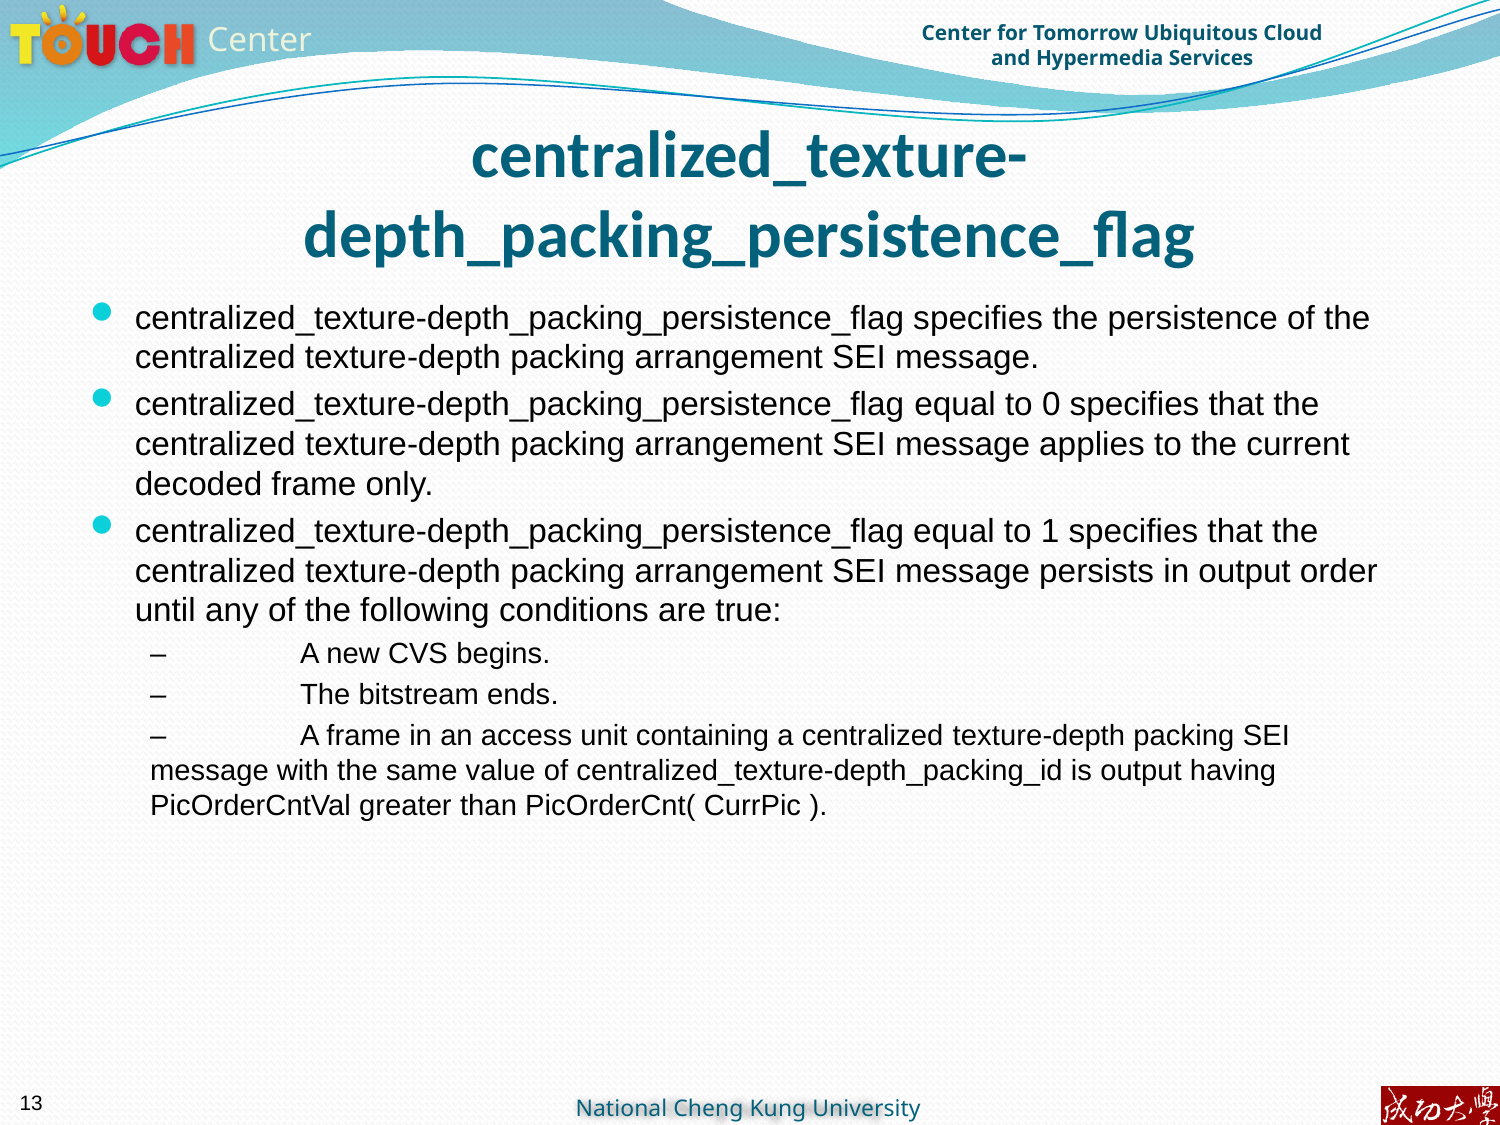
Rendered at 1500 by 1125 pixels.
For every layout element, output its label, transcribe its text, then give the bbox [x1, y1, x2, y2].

picture [5, 0, 201, 73]
list centralized_texture-depth_packing_persistence_flag specifies the persistence of the centralized texture-depth packing arrangement SEI message. centralized_texture-depth_packing_persistence_flag equal to 0 specifies that the centralized texture-depth packing arrangement SEI message applies to the current decoded frame only. centralized_texture-depth_packing_persistence_flag equal to 1 specifies that the centralized texture-depth packing arrangement SEI message persists in output order until any of the following conditions are true: – A new CVS begins. – The bitstream ends. – A frame in an access unit containing a centralized texture-depth packing SEI message with the same value of centralized_texture-depth_packing_id is output having PicOrderCntVal greater than PicOrderCnt( CurrPic ). [74, 288, 1426, 1083]
title centralized_texture-depth_packing_persistence_flag [74, 103, 1426, 288]
picture [1381, 1086, 1500, 1125]
